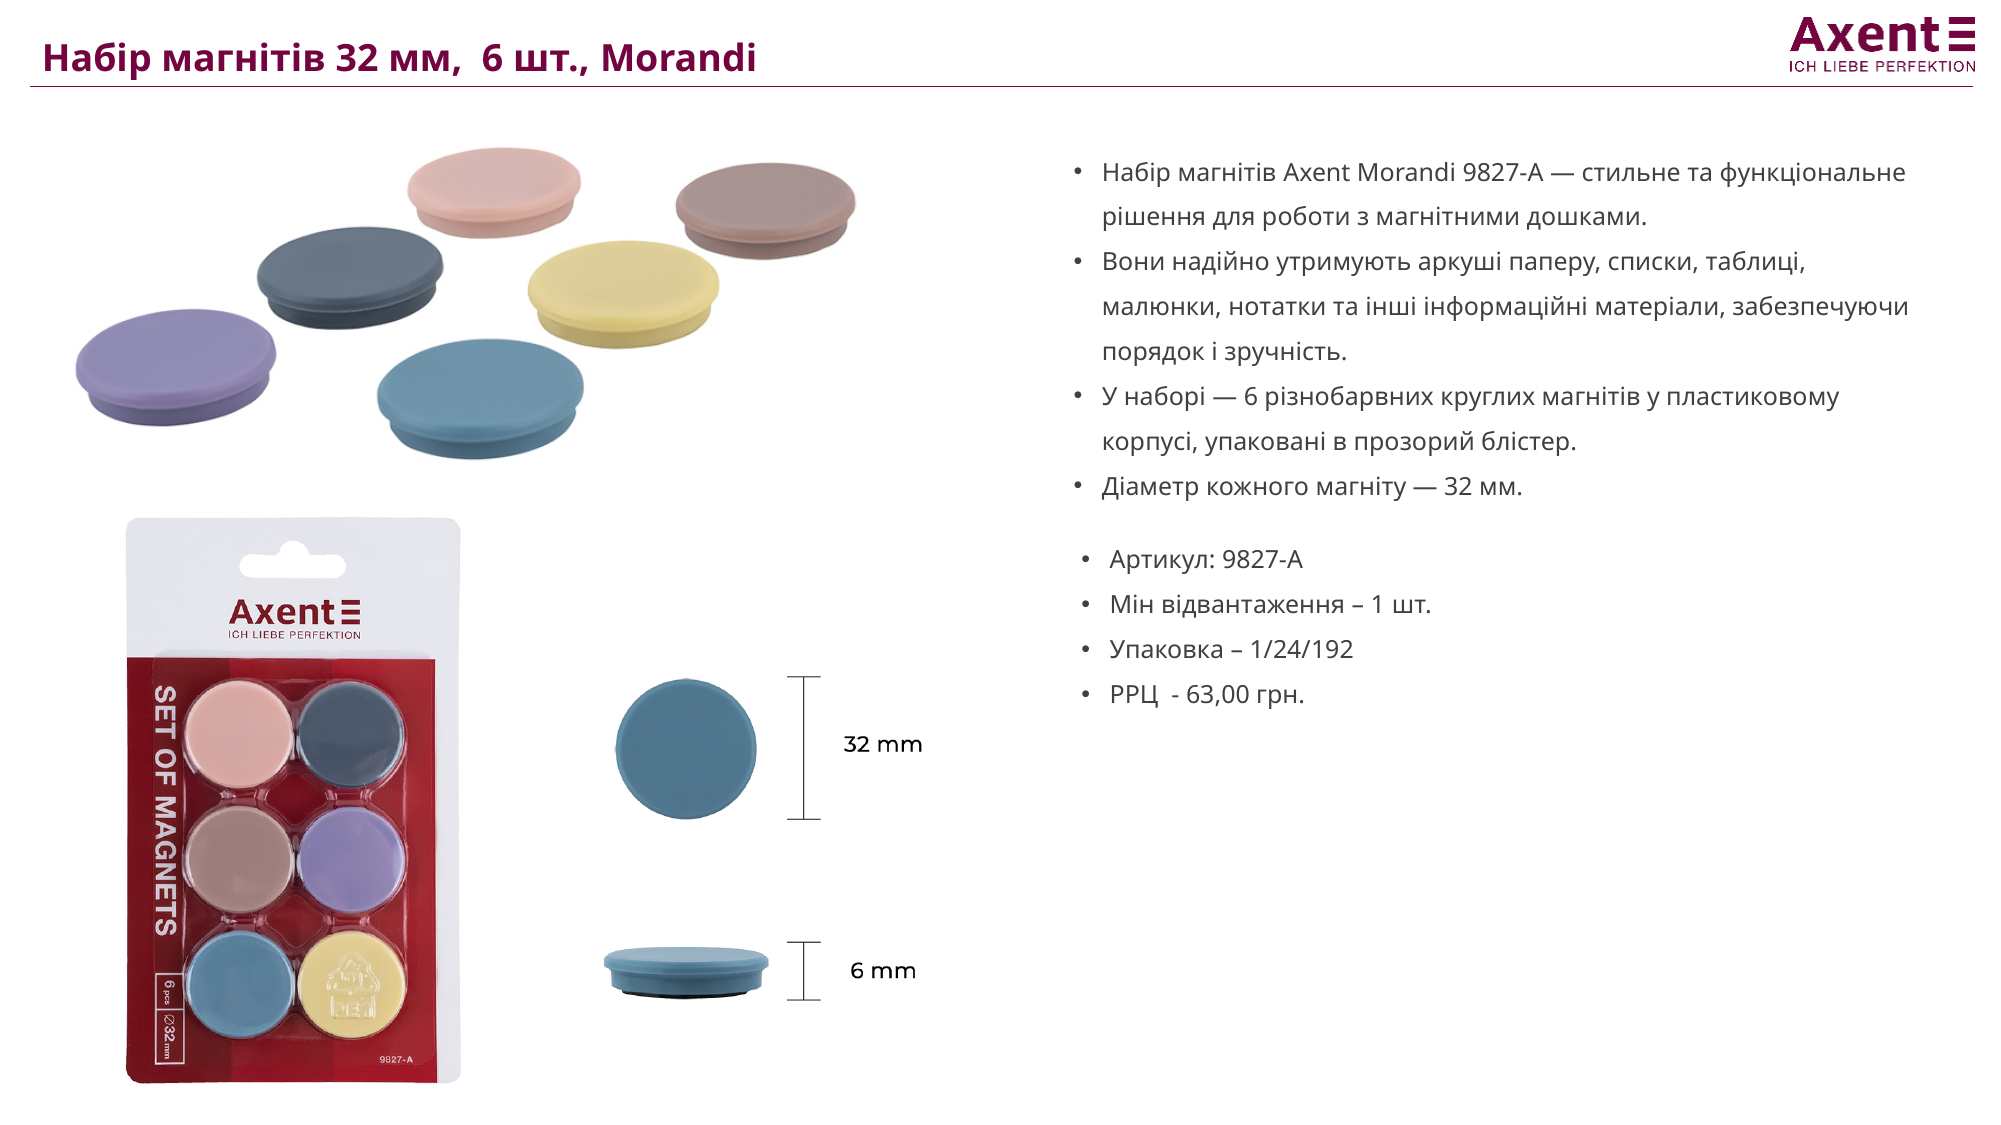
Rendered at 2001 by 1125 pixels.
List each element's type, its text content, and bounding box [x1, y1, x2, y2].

text_box Набір магнітів Axent Morandi 9827-А — стильне та функціональне рішення для роботи з магнітними дошками. Вони надійно утримують аркуші паперу, списки, таблиці, малюнки, нотатки та інші інформаційні матеріали, забезпечуючи порядок і зручність. У наборі — 6 різнобарвних круглих магнітів у пластиковому корпусі, упаковані в прозорий блістер. Діаметр кожного магніту — 32 мм. [1058, 133, 1936, 508]
picture [108, 513, 480, 1087]
picture [525, 598, 1021, 1094]
picture [1790, 17, 1975, 73]
text_box Набір магнітів 32 мм, 6 шт., Morandi [27, 4, 1812, 87]
picture [27, 136, 904, 477]
text_box Артикул: 9827-А Мін відвантаження – 1 шт. Упаковка – 1/24/192 РРЦ - 63,00 грн. [1066, 521, 1836, 716]
